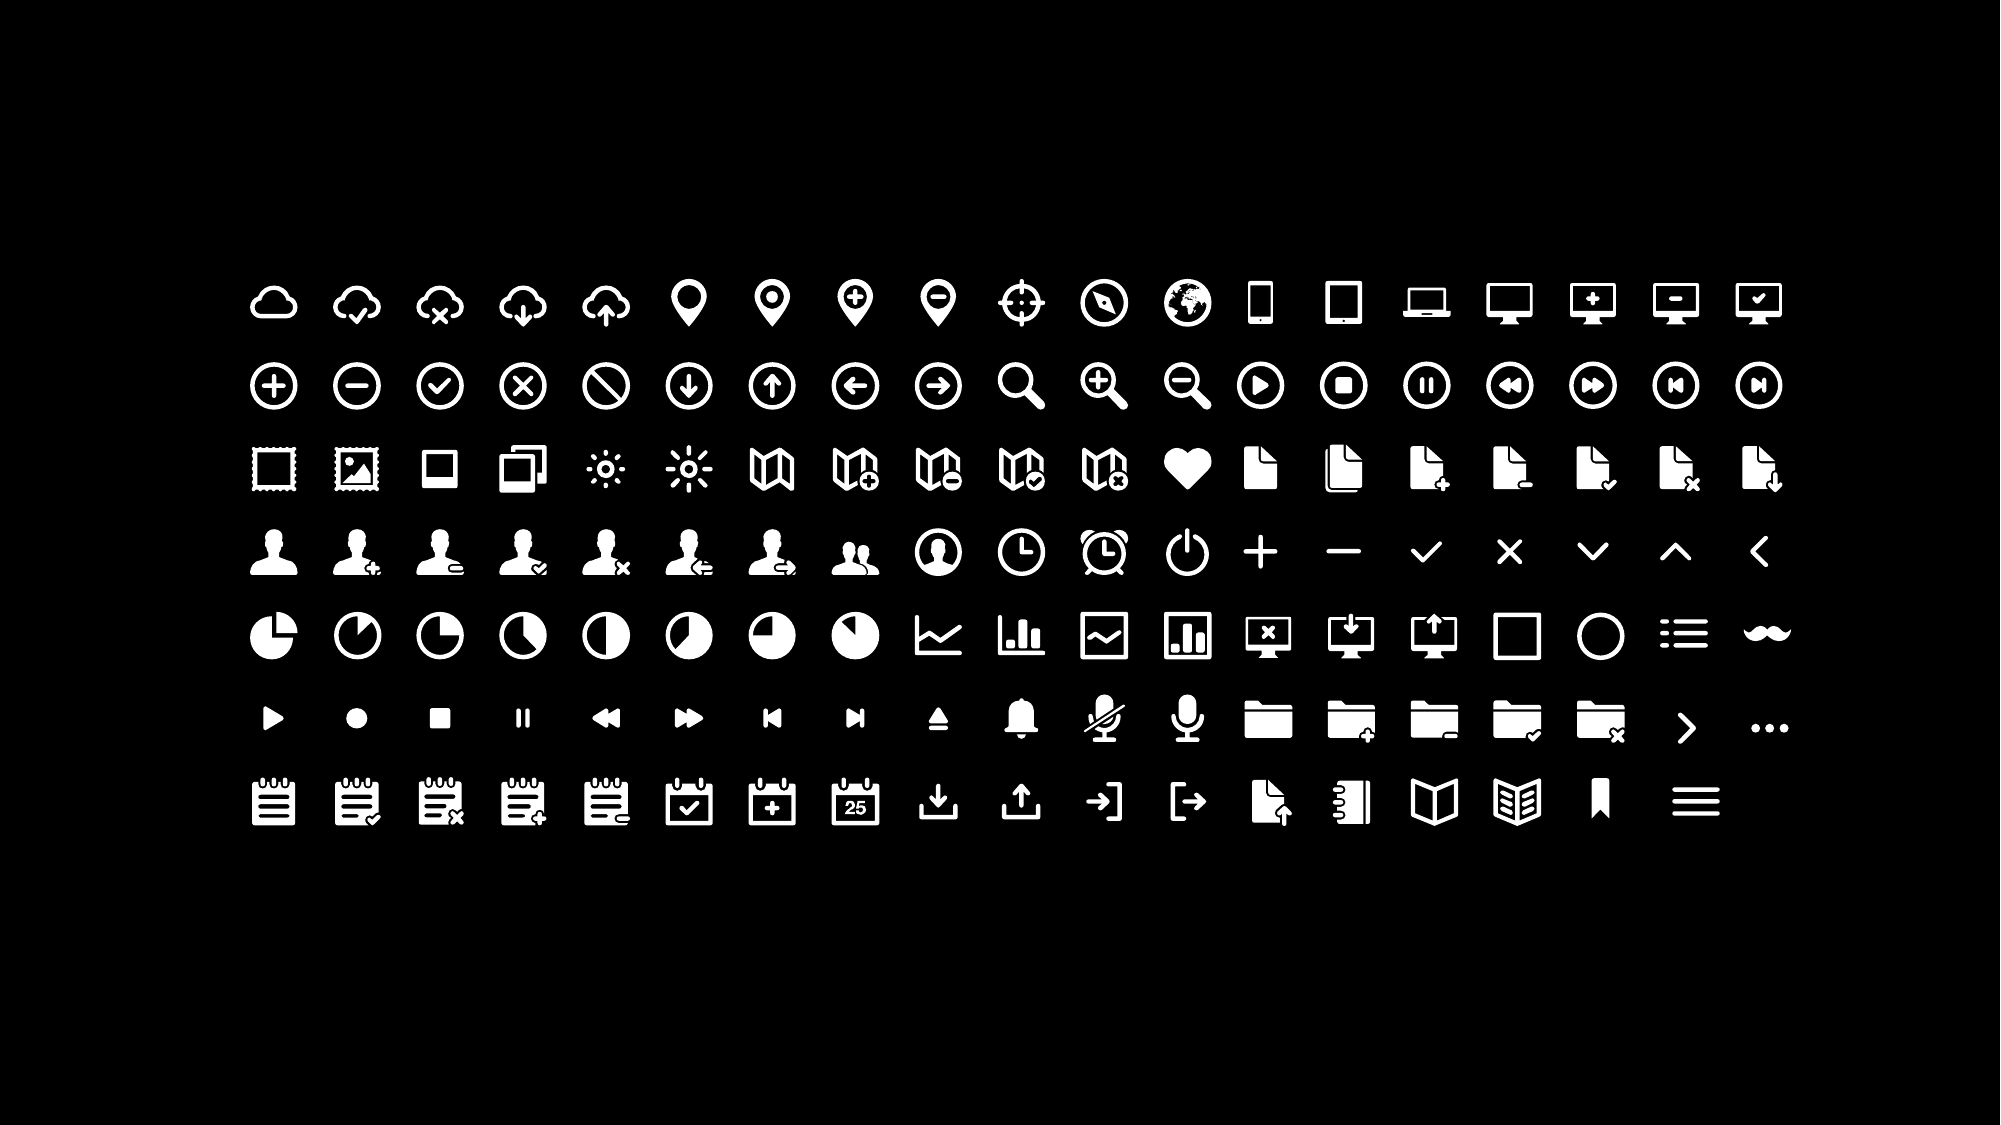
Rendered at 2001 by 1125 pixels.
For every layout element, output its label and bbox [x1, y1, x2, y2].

text_box [1660, 643, 1669, 648]
text_box [686, 445, 692, 456]
text_box [416, 362, 464, 410]
text_box [499, 611, 547, 660]
text_box [614, 478, 621, 484]
text_box [416, 285, 464, 319]
text_box [1411, 613, 1458, 659]
text_box [1170, 782, 1187, 821]
text_box [1236, 361, 1285, 409]
text_box [1080, 611, 1129, 660]
text_box [1493, 612, 1542, 661]
text_box [1164, 362, 1212, 410]
text_box [831, 611, 880, 660]
text_box [1243, 534, 1278, 569]
text_box [346, 708, 368, 729]
text_box [997, 362, 1046, 410]
text_box [276, 611, 298, 634]
text_box [686, 482, 692, 493]
text_box [1080, 362, 1129, 410]
text_box [1083, 694, 1126, 742]
text_box [1672, 811, 1720, 816]
text_box [418, 777, 464, 825]
text_box [1252, 779, 1292, 827]
text_box [665, 611, 713, 660]
text_box [1365, 780, 1371, 824]
text_box [1486, 361, 1534, 409]
text_box [590, 478, 597, 484]
text_box [1178, 694, 1197, 725]
text_box [757, 777, 763, 789]
text_box [499, 285, 547, 327]
text_box [1779, 723, 1789, 733]
text_box [1673, 643, 1708, 648]
text_box [1086, 792, 1110, 811]
text_box [831, 362, 880, 410]
text_box [748, 529, 796, 575]
text_box [334, 446, 380, 492]
text_box [1493, 778, 1542, 827]
text_box [846, 708, 865, 728]
text_box [1164, 278, 1212, 327]
text_box [1743, 625, 1792, 642]
text_box [1672, 787, 1720, 792]
text_box [582, 611, 631, 660]
text_box [698, 777, 704, 789]
text_box [1577, 711, 1625, 743]
text_box [251, 446, 297, 492]
text_box [841, 777, 846, 789]
text_box [832, 447, 879, 491]
text_box [1326, 548, 1362, 554]
text_box [1182, 792, 1207, 811]
text_box [590, 454, 597, 461]
text_box [335, 777, 381, 826]
text_box [670, 450, 680, 461]
text_box [928, 725, 949, 731]
text_box [665, 529, 713, 575]
text_box [1244, 711, 1293, 738]
text_box [1328, 617, 1375, 659]
text_box [914, 528, 962, 577]
text_box [333, 285, 381, 319]
text_box [1012, 783, 1031, 808]
text_box [263, 706, 284, 731]
text_box [697, 450, 708, 461]
text_box [1653, 283, 1700, 325]
text_box [1017, 734, 1026, 739]
text_box [929, 783, 948, 808]
text_box [511, 445, 547, 484]
text_box [1164, 611, 1212, 660]
text_box [1750, 535, 1769, 567]
text_box [665, 466, 676, 472]
text_box [1166, 534, 1209, 577]
text_box [1751, 723, 1761, 733]
text_box [348, 307, 368, 325]
text_box [997, 615, 1046, 656]
text_box [252, 777, 296, 826]
text_box [525, 708, 530, 728]
text_box [1672, 799, 1720, 804]
text_box [914, 362, 962, 410]
text_box [499, 362, 547, 410]
text_box [334, 611, 382, 660]
text_box [1652, 361, 1700, 409]
text_box [1327, 700, 1375, 710]
text_box [697, 478, 708, 488]
text_box [416, 529, 464, 575]
text_box [1659, 446, 1700, 492]
text_box [1493, 446, 1533, 490]
text_box [421, 449, 458, 489]
text_box [499, 454, 536, 493]
text_box [928, 707, 949, 724]
text_box [1410, 778, 1459, 827]
text_box [1660, 630, 1669, 636]
text_box [1410, 446, 1450, 492]
text_box [1493, 711, 1542, 742]
text_box [1244, 700, 1293, 710]
text_box [416, 611, 464, 660]
text_box [1673, 619, 1708, 624]
text_box [1171, 713, 1205, 742]
text_box [614, 454, 621, 461]
text_box [674, 708, 704, 728]
text_box [250, 616, 294, 660]
text_box [837, 278, 874, 327]
text_box [1742, 446, 1783, 493]
text_box [592, 708, 620, 728]
text_box [516, 708, 521, 728]
text_box [831, 541, 880, 575]
text_box [603, 449, 609, 456]
text_box [1343, 613, 1359, 634]
text_box [1410, 700, 1459, 710]
text_box [748, 611, 796, 660]
text_box [333, 362, 381, 410]
text_box [864, 777, 870, 789]
text_box [665, 362, 713, 410]
text_box [1735, 283, 1782, 325]
text_box [1591, 778, 1610, 819]
text_box [582, 529, 631, 575]
text_box [1244, 446, 1278, 490]
text_box [665, 783, 713, 826]
text_box [582, 285, 631, 327]
text_box [1185, 528, 1190, 553]
text_box [584, 777, 631, 826]
text_box [754, 278, 791, 327]
text_box [671, 278, 707, 327]
text_box [1164, 447, 1212, 490]
text_box [429, 708, 451, 729]
text_box [1080, 529, 1129, 575]
text_box [333, 529, 381, 575]
text_box [831, 783, 880, 826]
text_box [1577, 612, 1625, 661]
text_box [914, 615, 962, 656]
text_box [675, 777, 680, 789]
text_box [1493, 700, 1542, 710]
text_box [748, 362, 796, 410]
text_box [1486, 283, 1533, 325]
text_box [1106, 782, 1122, 821]
text_box [499, 529, 547, 575]
text_box [250, 285, 298, 319]
text_box [1403, 287, 1451, 317]
text_box [1410, 541, 1442, 563]
text_box [582, 362, 631, 410]
text_box [431, 307, 449, 325]
text_box [702, 466, 713, 472]
text_box [1577, 542, 1609, 561]
text_box [679, 460, 698, 479]
text_box [1677, 712, 1696, 744]
text_box [1660, 542, 1692, 561]
text_box [920, 278, 957, 327]
text_box [1082, 447, 1129, 491]
text_box [1497, 539, 1523, 565]
text_box [1332, 780, 1364, 824]
text_box [596, 460, 615, 479]
text_box [250, 529, 298, 575]
text_box [1325, 280, 1363, 324]
text_box [997, 278, 1046, 327]
text_box [501, 777, 547, 826]
text_box [999, 447, 1045, 491]
text_box [749, 447, 795, 491]
text_box [763, 708, 782, 728]
text_box [1245, 616, 1292, 658]
text_box [1327, 711, 1375, 743]
text_box [781, 777, 787, 789]
text_box [1080, 278, 1129, 327]
text_box [1004, 698, 1039, 733]
text_box [1765, 723, 1775, 733]
text_box [1570, 283, 1616, 325]
text_box [997, 528, 1046, 577]
text_box [670, 478, 680, 488]
text_box [1735, 361, 1783, 409]
text_box [1577, 700, 1625, 710]
text_box [915, 447, 962, 491]
text_box [1660, 619, 1669, 624]
text_box [1410, 711, 1459, 739]
text_box [919, 803, 958, 820]
text_box [603, 482, 609, 489]
text_box [748, 783, 796, 826]
text_box [1001, 803, 1041, 820]
text_box [1325, 444, 1363, 493]
text_box [1403, 361, 1451, 409]
text_box [250, 362, 298, 410]
text_box [1569, 361, 1617, 409]
text_box [1673, 630, 1708, 636]
text_box [1576, 446, 1617, 491]
text_box [1319, 361, 1368, 409]
text_box [1248, 280, 1273, 324]
